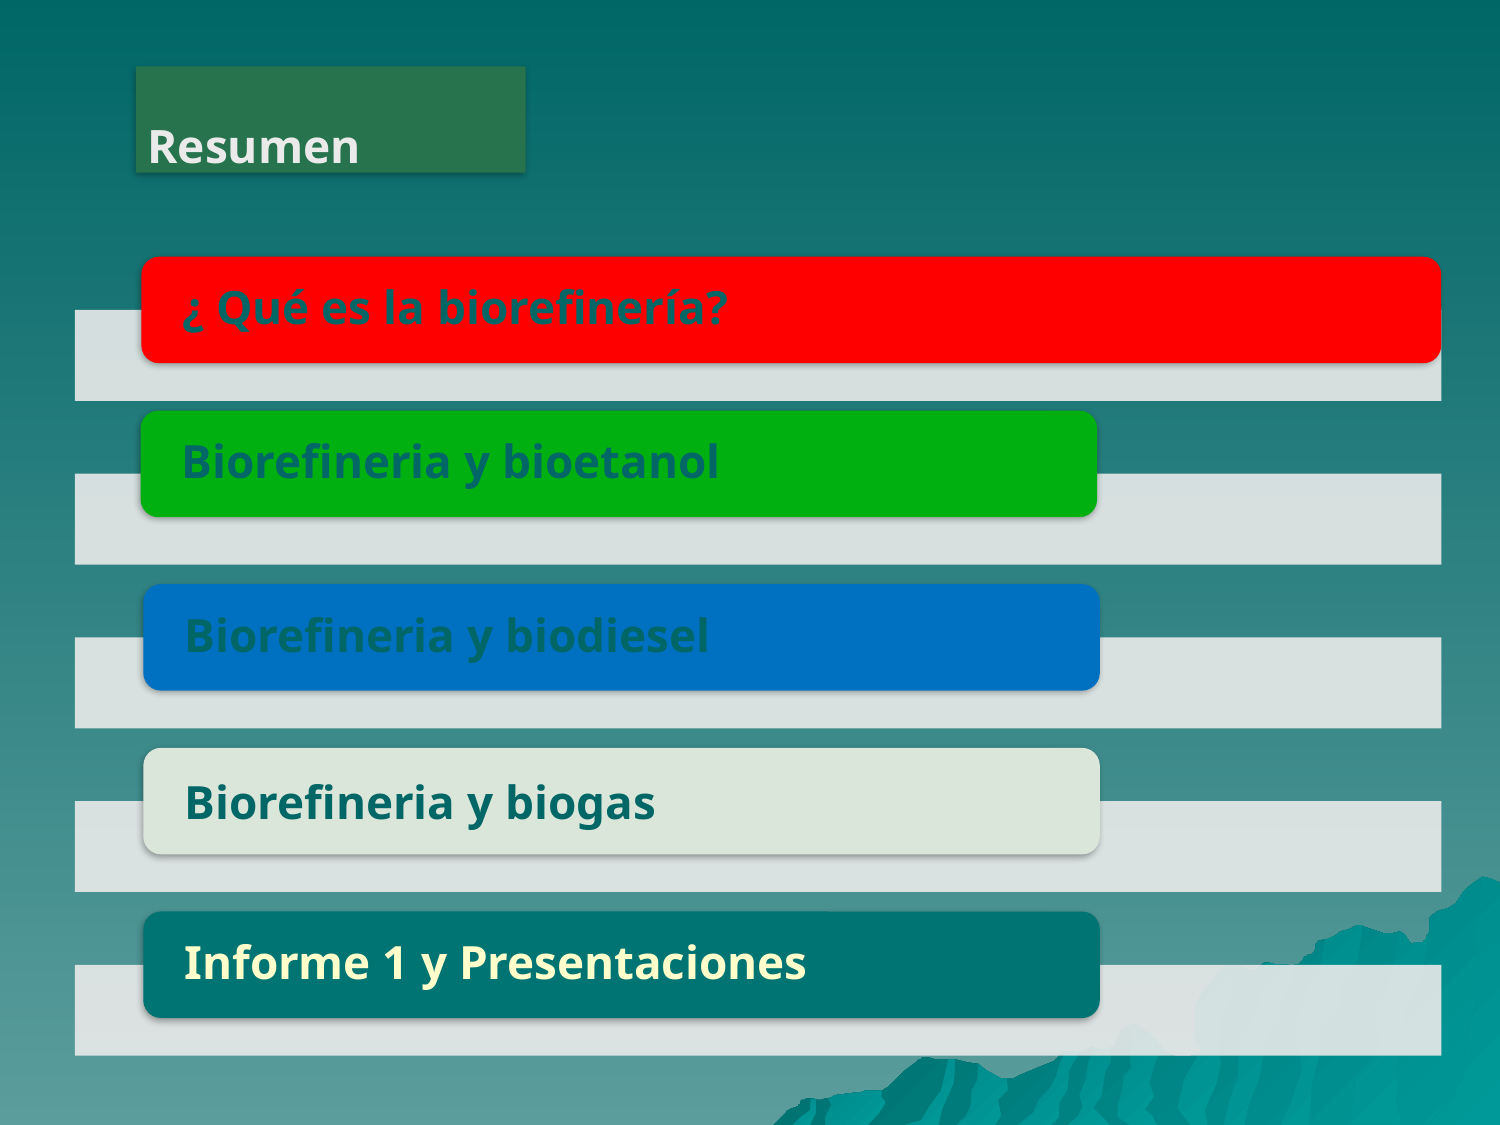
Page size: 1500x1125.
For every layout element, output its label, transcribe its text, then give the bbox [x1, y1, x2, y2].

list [74, 245, 1442, 1067]
text_box Resumen [135, 66, 526, 173]
